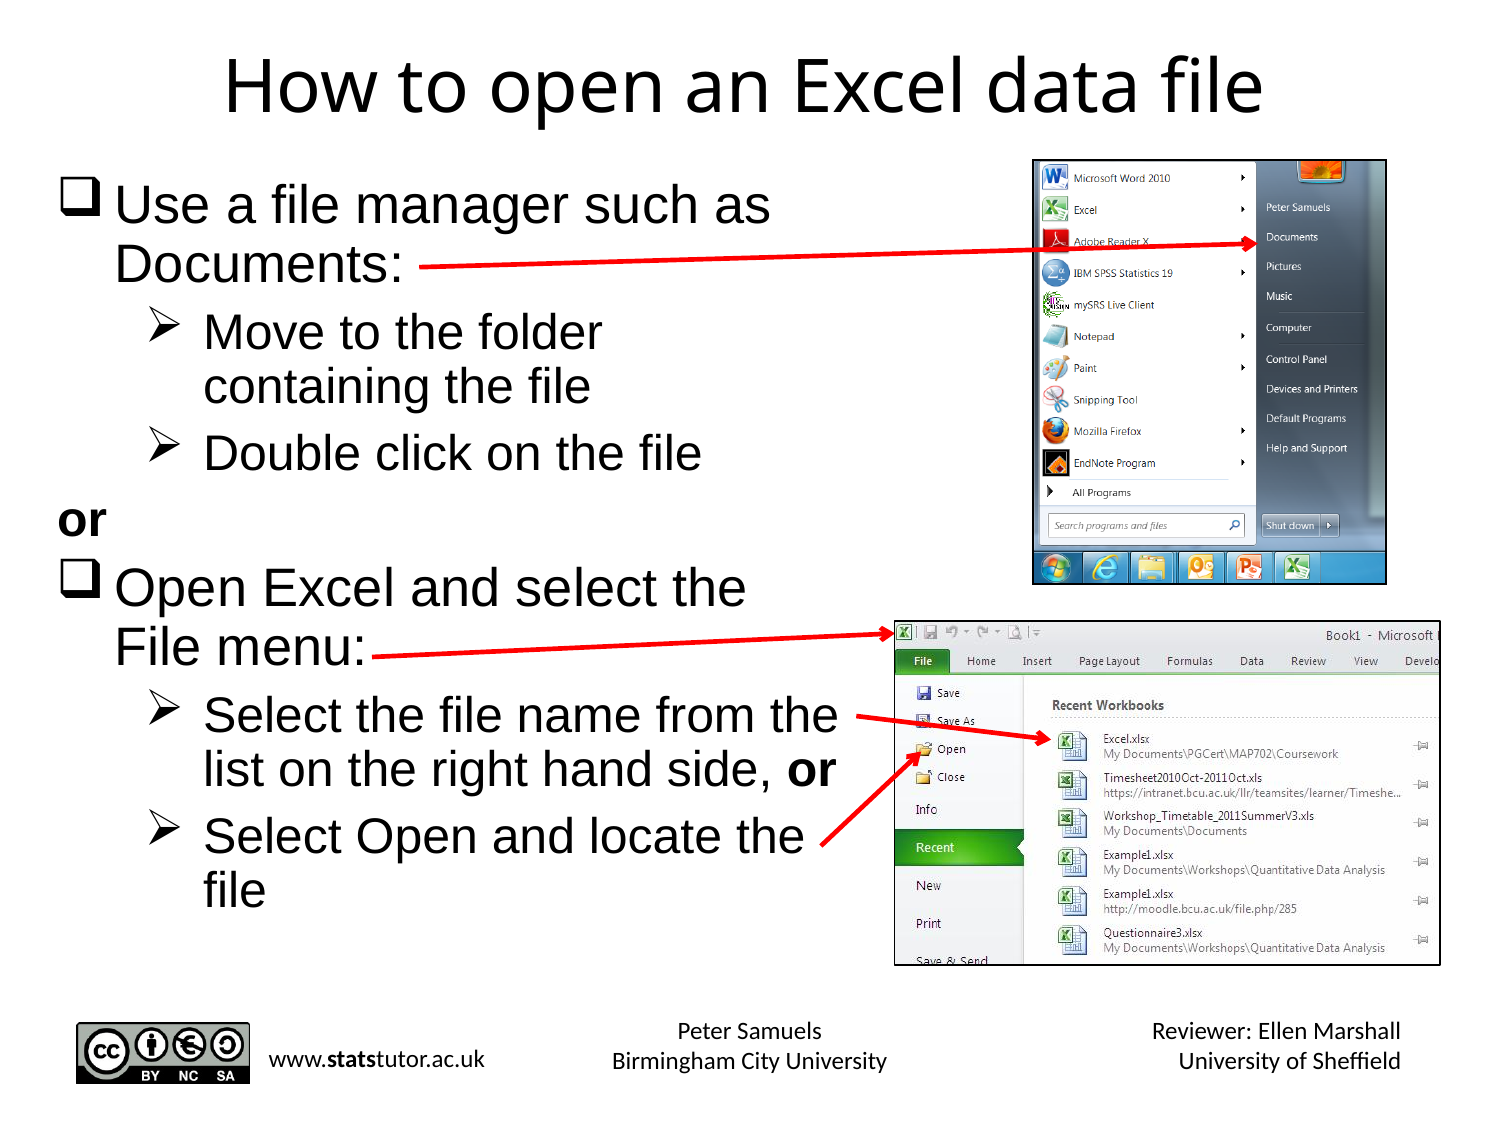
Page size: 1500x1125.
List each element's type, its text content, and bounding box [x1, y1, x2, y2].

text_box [371, 633, 889, 658]
list Use a file manager such as Documents: Move to the folder containing the file Double click on the file or Open Excel and select the File menu: Select the file name from the list on the right hand side, or Select Open and locate the file [41, 169, 857, 929]
picture [76, 1022, 251, 1084]
text_box Peter Samuels Birmingham City University [549, 1007, 951, 1083]
text_box www.statstutor.ac.uk [254, 1035, 550, 1080]
picture [894, 621, 1440, 965]
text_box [820, 751, 922, 847]
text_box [418, 243, 1259, 268]
title How to open an Excel data file [29, 30, 1459, 135]
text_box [855, 715, 1052, 740]
text_box Reviewer: Ellen Marshall University of Sheffield [1038, 1007, 1417, 1083]
picture [1033, 160, 1386, 584]
